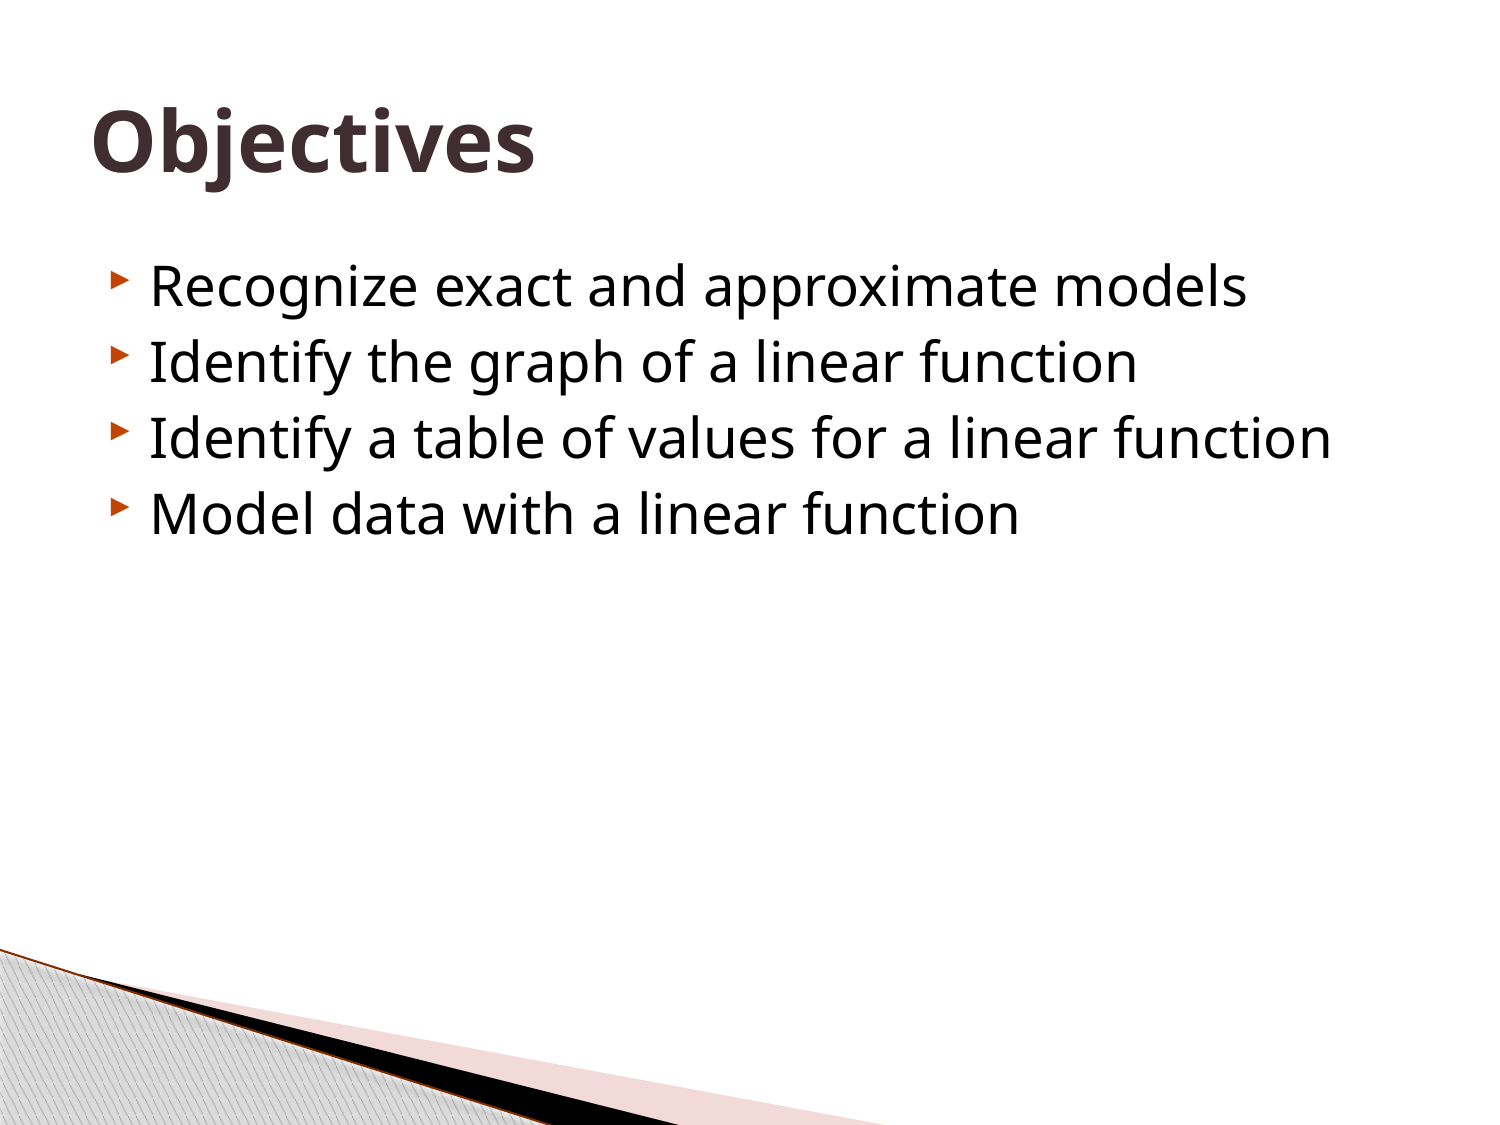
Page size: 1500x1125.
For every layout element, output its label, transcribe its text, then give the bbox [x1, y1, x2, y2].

list Recognize exact and approximate models Identify the graph of a linear function Identify a table of values for a linear function Model data with a linear function [75, 243, 1425, 986]
title Objectives [75, 45, 1425, 233]
